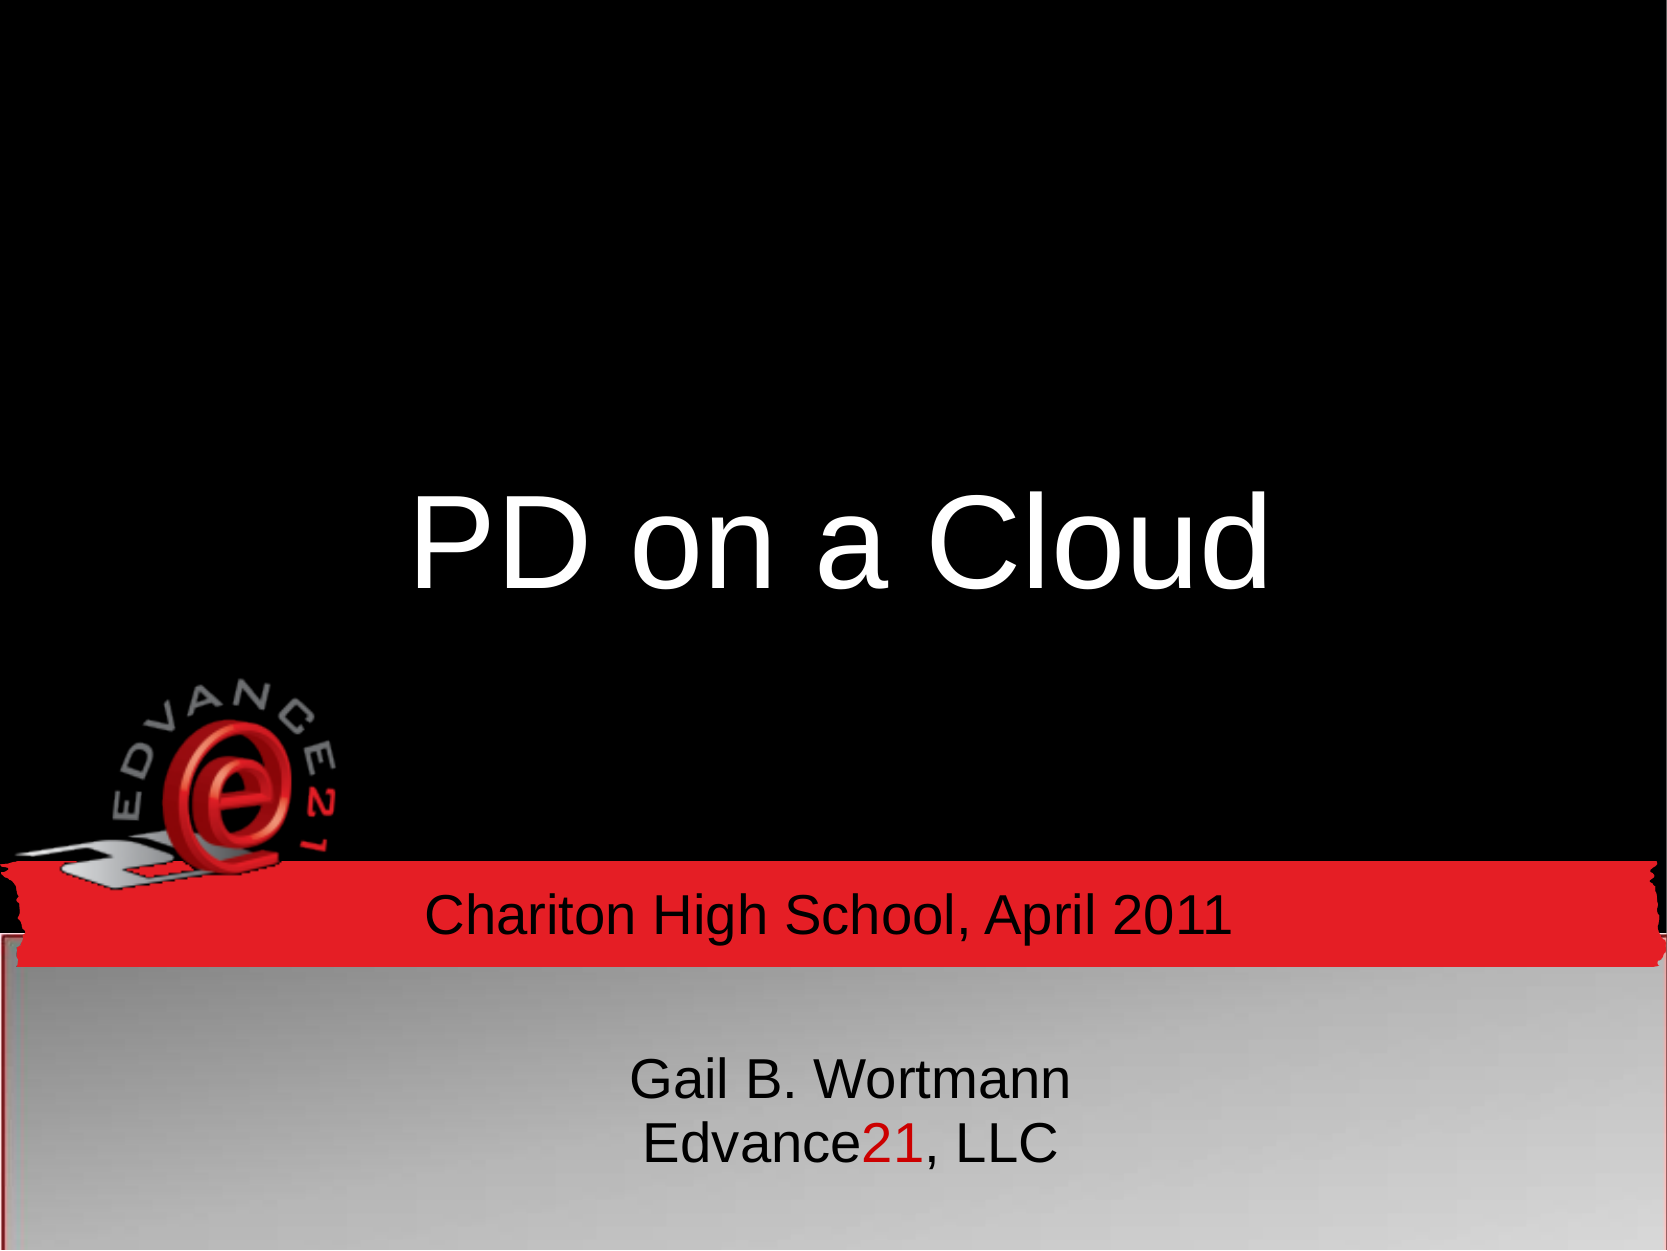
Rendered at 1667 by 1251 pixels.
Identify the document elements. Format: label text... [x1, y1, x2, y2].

picture [0, 666, 1667, 1250]
text_box PD on a Cloud [257, 466, 1424, 619]
